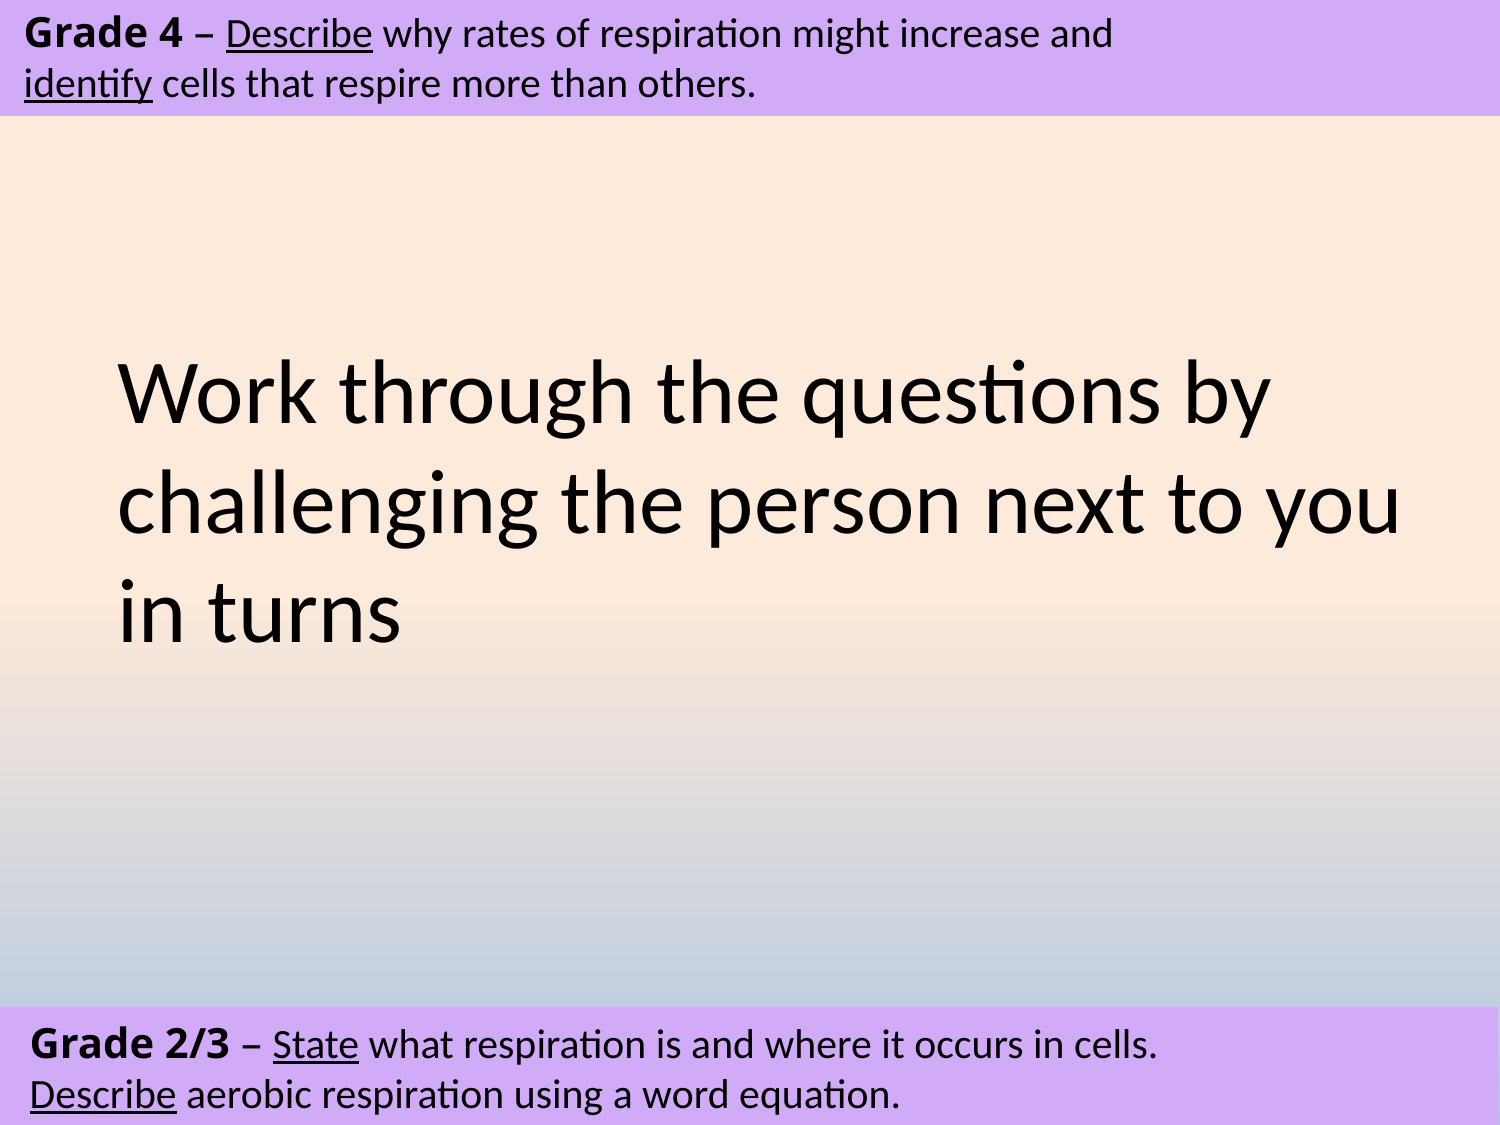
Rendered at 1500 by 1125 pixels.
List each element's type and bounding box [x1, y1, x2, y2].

text_box [0, 0, 4, 116]
text_box [8, 0, 1500, 1125]
